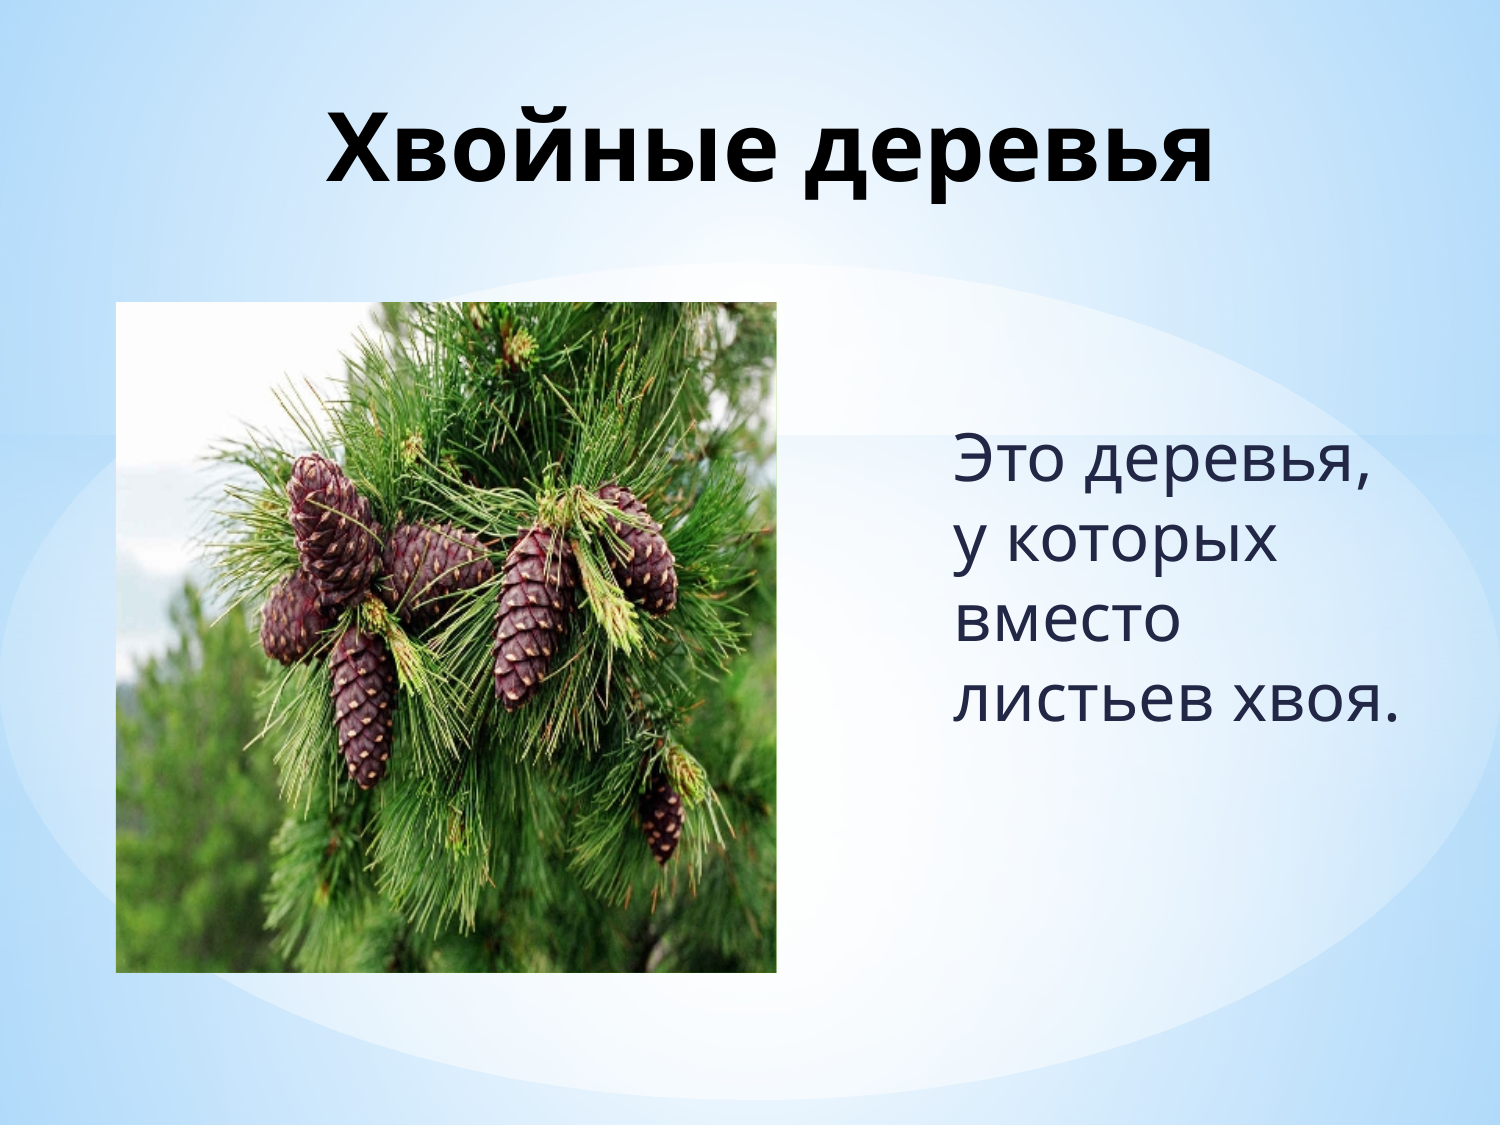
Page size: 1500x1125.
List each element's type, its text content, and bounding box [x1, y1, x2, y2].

list Это деревья, у которых вместо листьев хвоя. [938, 338, 1424, 1059]
picture [115, 302, 777, 974]
title Хвойные деревья [253, 42, 1233, 209]
